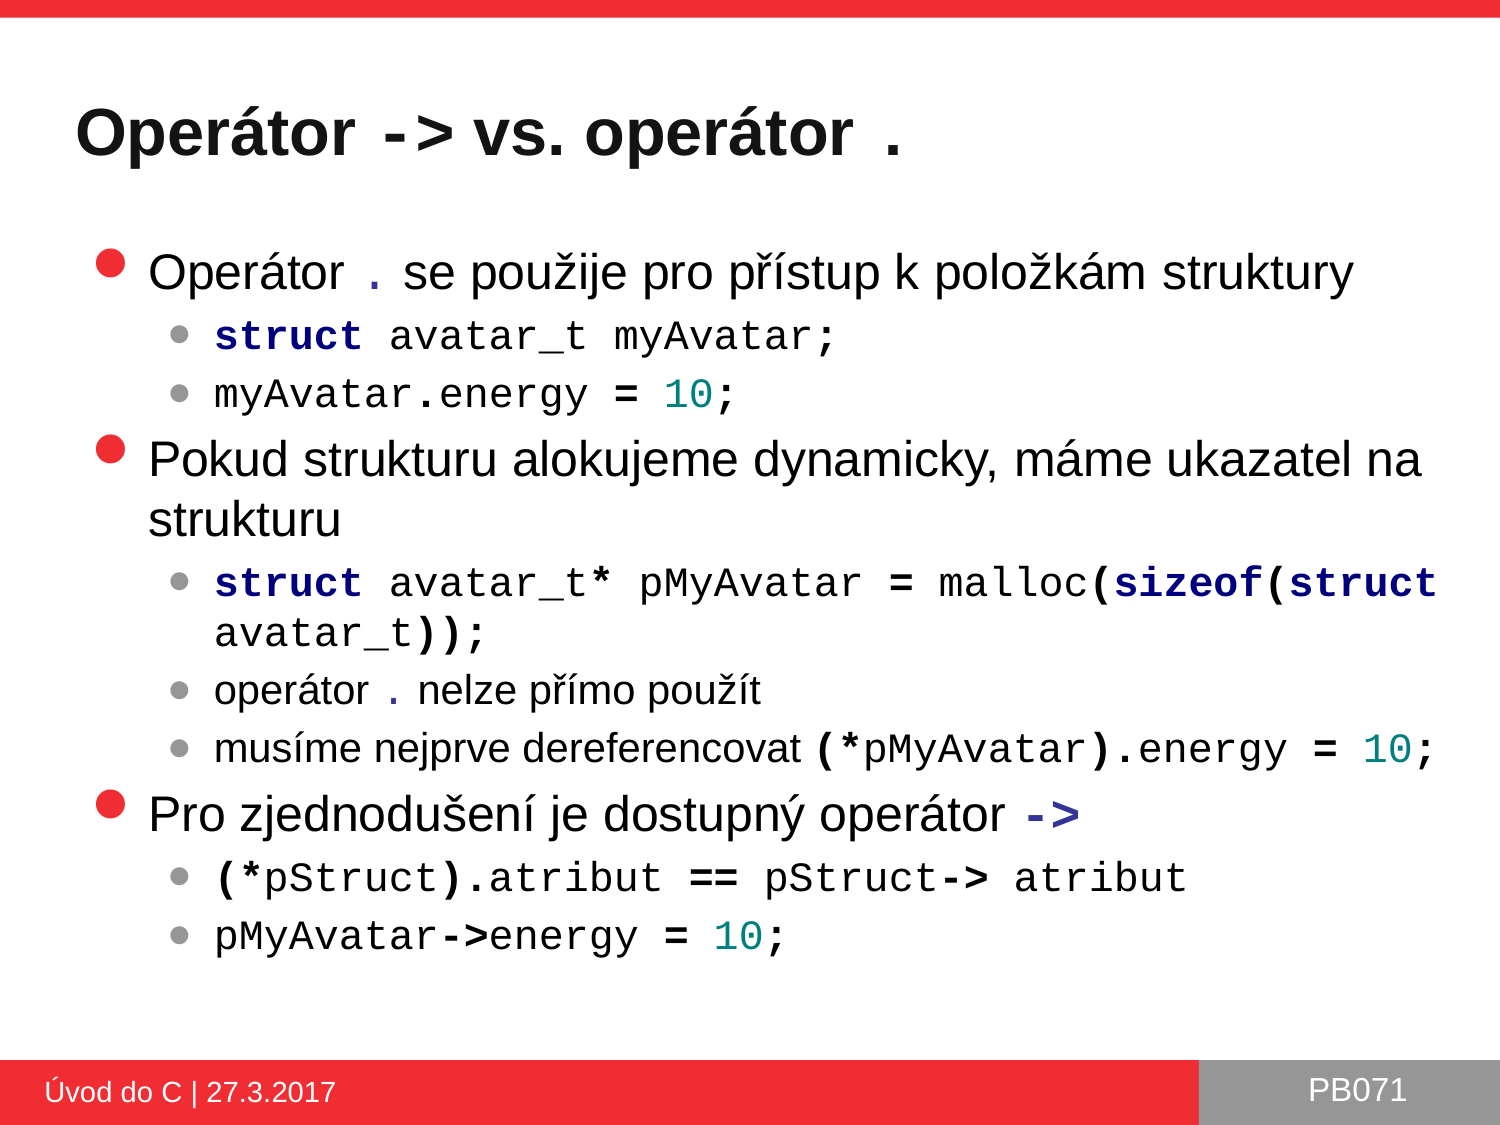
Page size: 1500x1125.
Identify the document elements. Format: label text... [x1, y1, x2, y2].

title Operátor -> vs. operátor . [75, 45, 1471, 208]
footer Úvod do C | 27.3.2017 [29, 1065, 1199, 1125]
list Operátor . se použije pro přístup k položkám struktury struct avatar_t myAvatar; myAvatar.energy = 10; Pokud strukturu alokujeme dynamicky, máme ukazatel na strukturu struct avatar_t* pMyAvatar = malloc(sizeof(struct avatar_t)); operátor . nelze přímo použít musíme nejprve dereferencovat (*pMyAvatar).energy = 10; Pro zjednodušení je dostupný operátor -> (*pStruct).atribut == pStruct-> atribut pMyAvatar->energy = 10; [76, 231, 1459, 1024]
